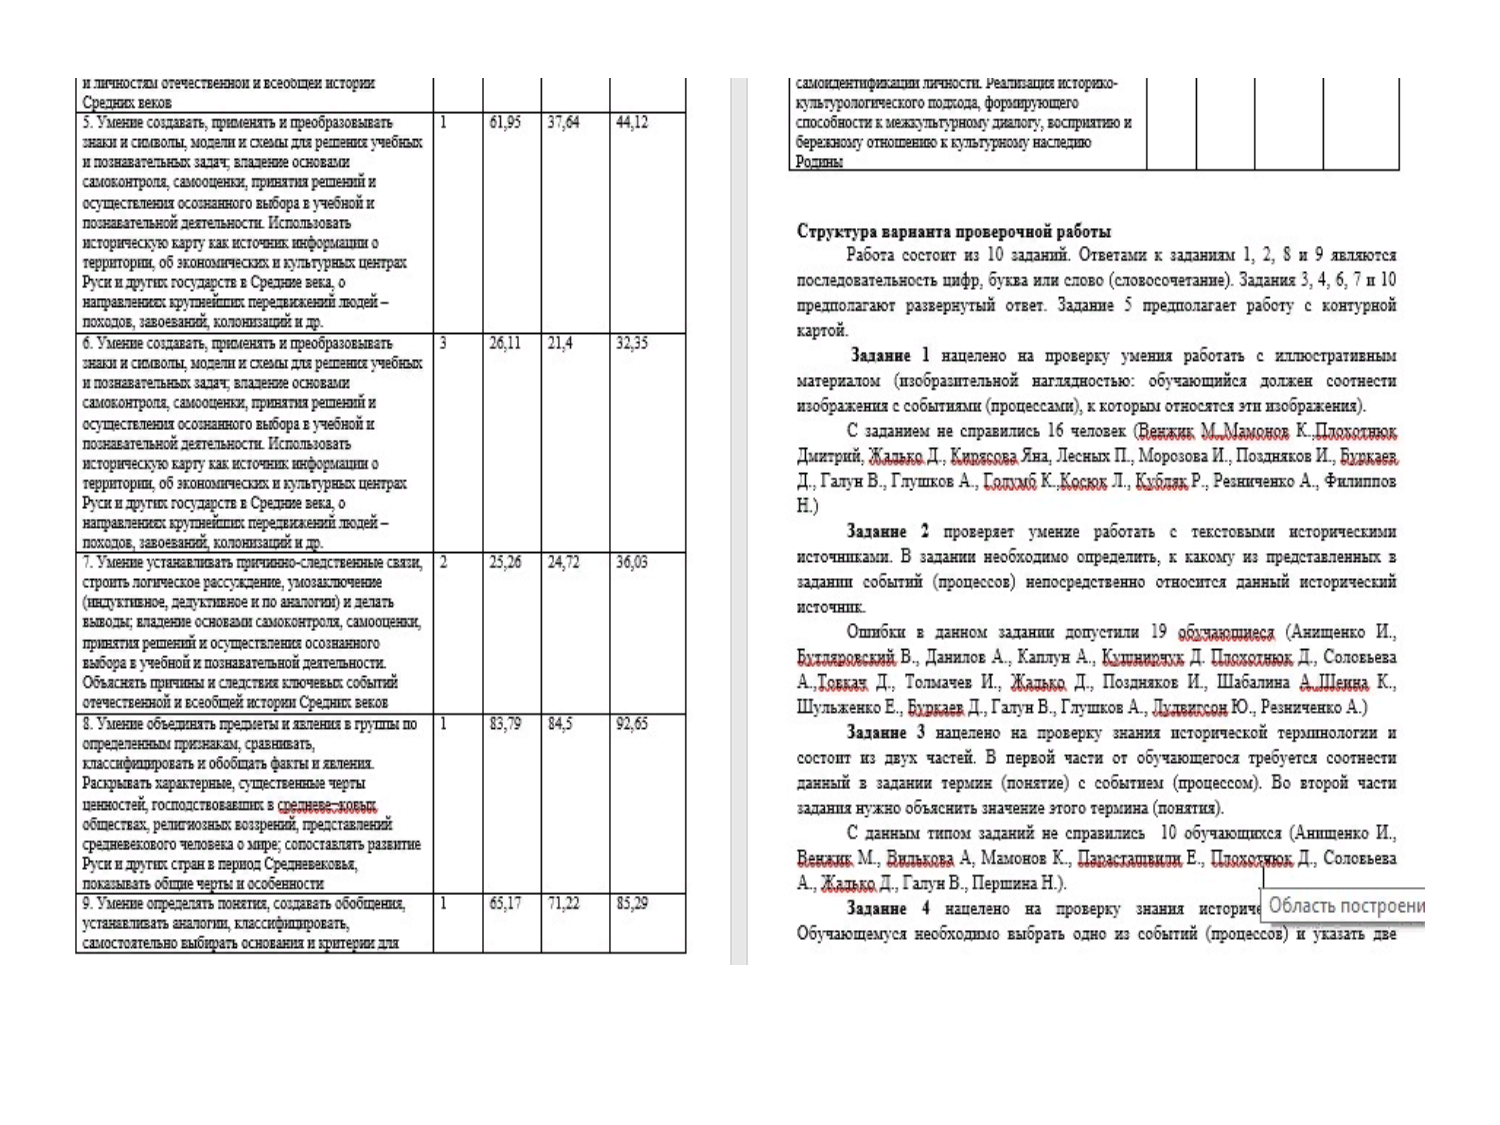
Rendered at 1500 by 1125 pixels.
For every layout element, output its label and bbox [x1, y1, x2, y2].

list [74, 77, 1425, 965]
